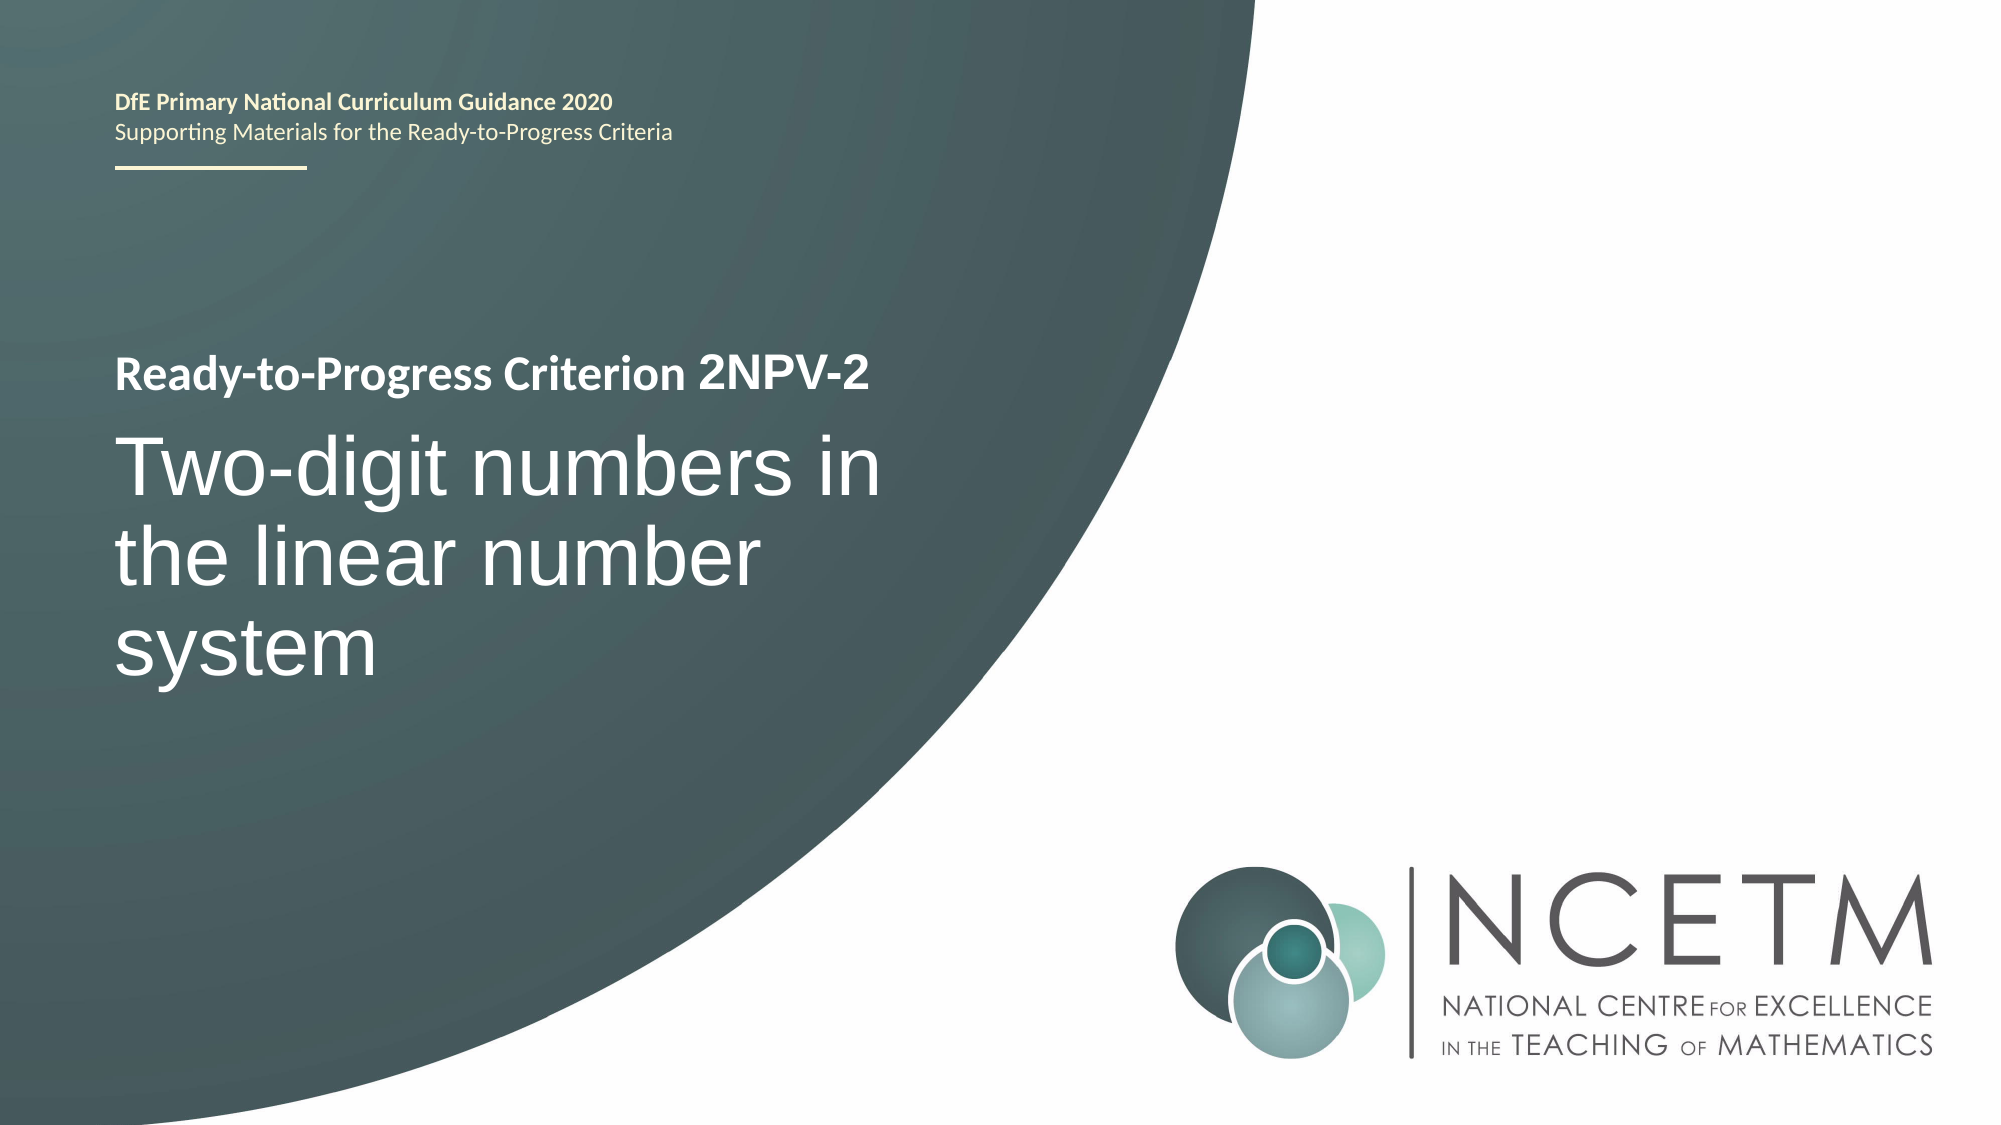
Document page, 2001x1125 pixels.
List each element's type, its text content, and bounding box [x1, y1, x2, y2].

list 2NPV-2 [683, 338, 1051, 414]
subtitle Two-digit numbers in the linear number system [99, 416, 1000, 912]
picture [0, 0, 2001, 1125]
